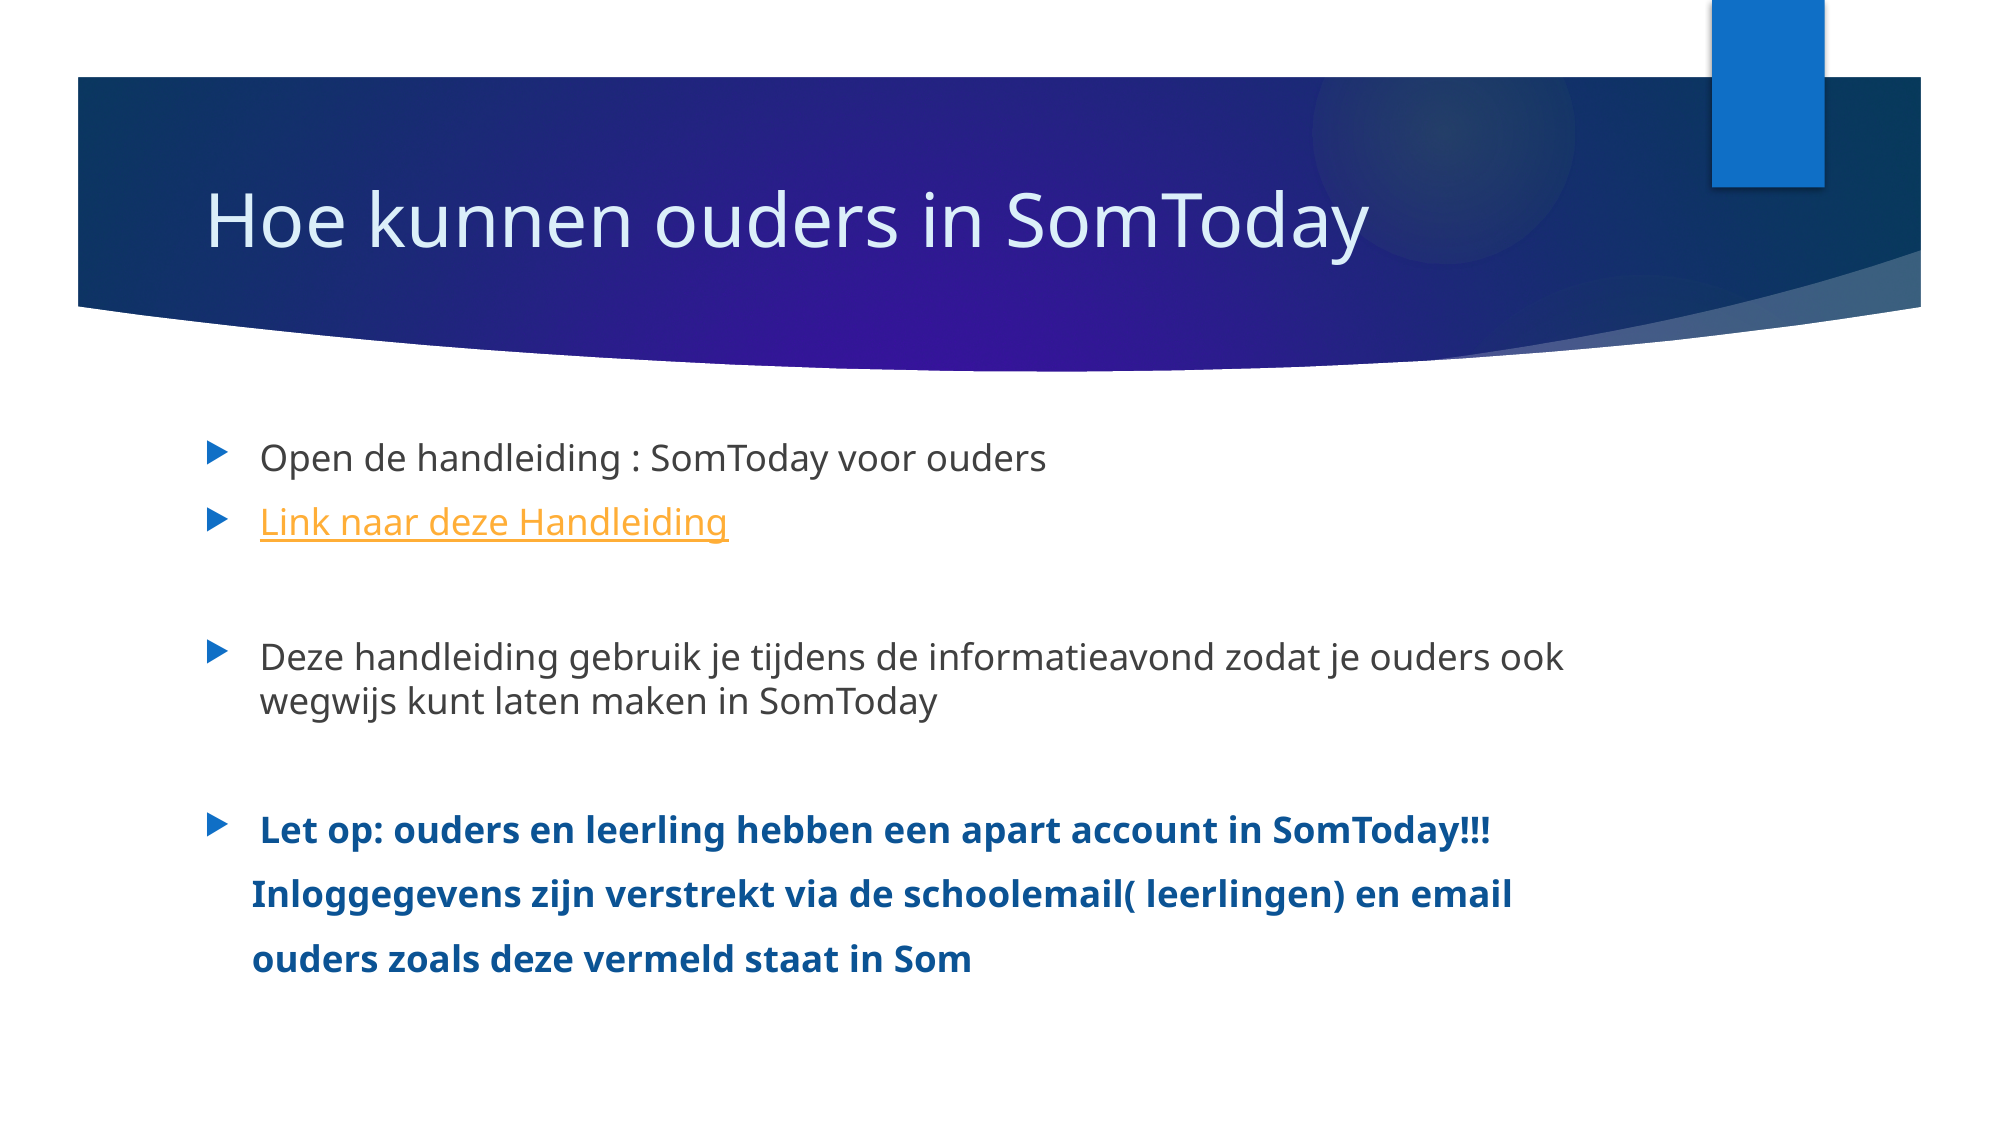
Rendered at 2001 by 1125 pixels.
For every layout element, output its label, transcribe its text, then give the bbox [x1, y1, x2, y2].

title Hoe kunnen ouders in SomToday [189, 159, 1627, 276]
list Open de handleiding : SomToday voor ouders Link naar deze Handleiding Deze handleiding gebruik je tijdens de informatieavond zodat je ouders ook wegwijs kunt laten maken in SomToday Let op: ouders en leerling hebben een apart account in SomToday!!! Inloggegevens zijn verstrekt via de schoolemail( leerlingen) en email ouders zoals deze vermeld staat in Som [189, 427, 1638, 988]
